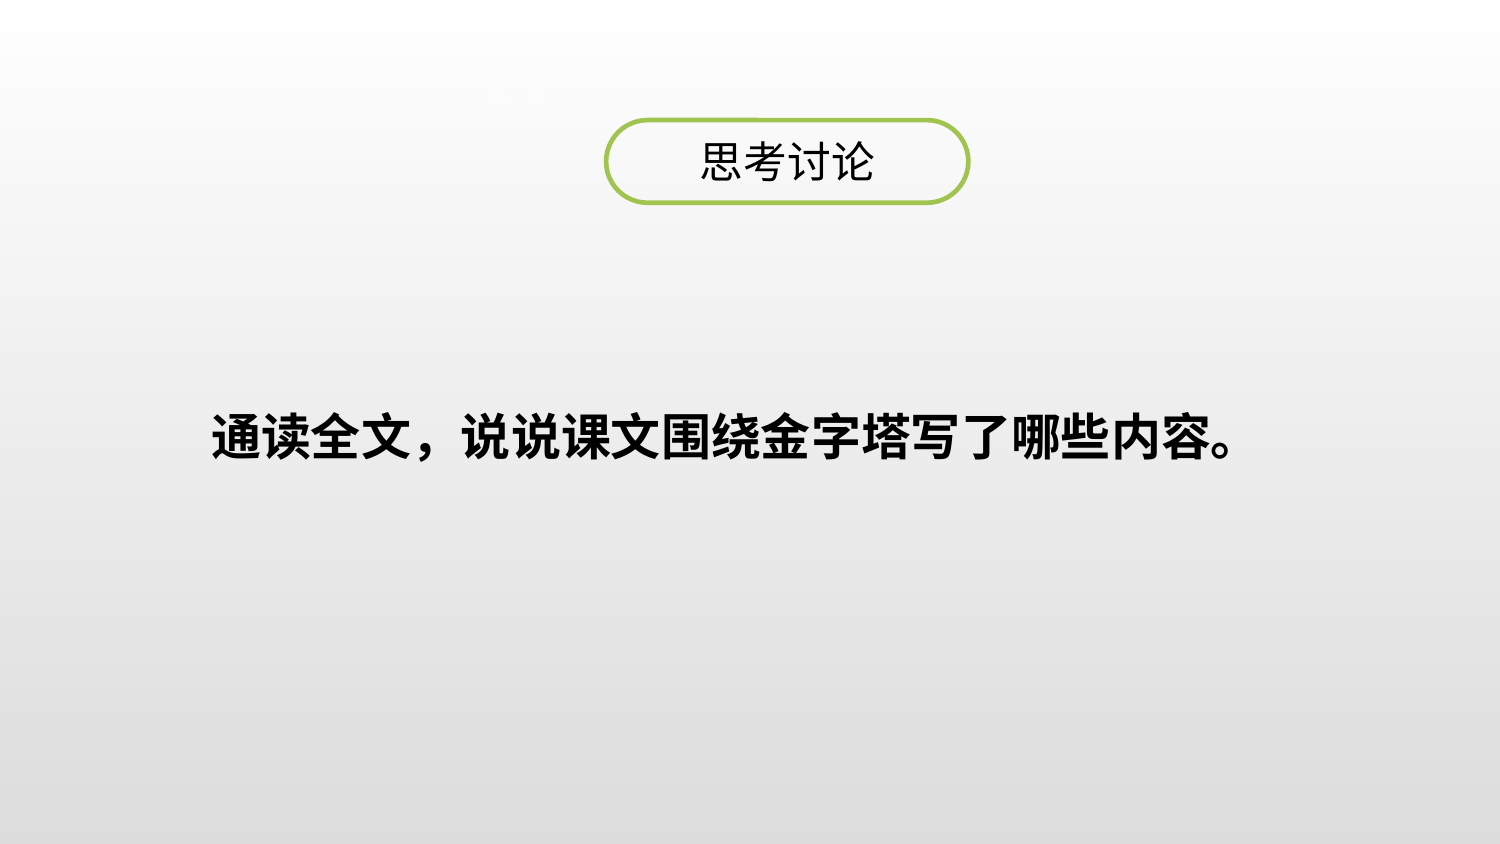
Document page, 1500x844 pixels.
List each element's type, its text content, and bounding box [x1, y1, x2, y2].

text_box 思考讨论 [605, 119, 970, 204]
text_box 通读全文，说说课文围绕金字塔写了哪些内容。 [120, 339, 1290, 471]
